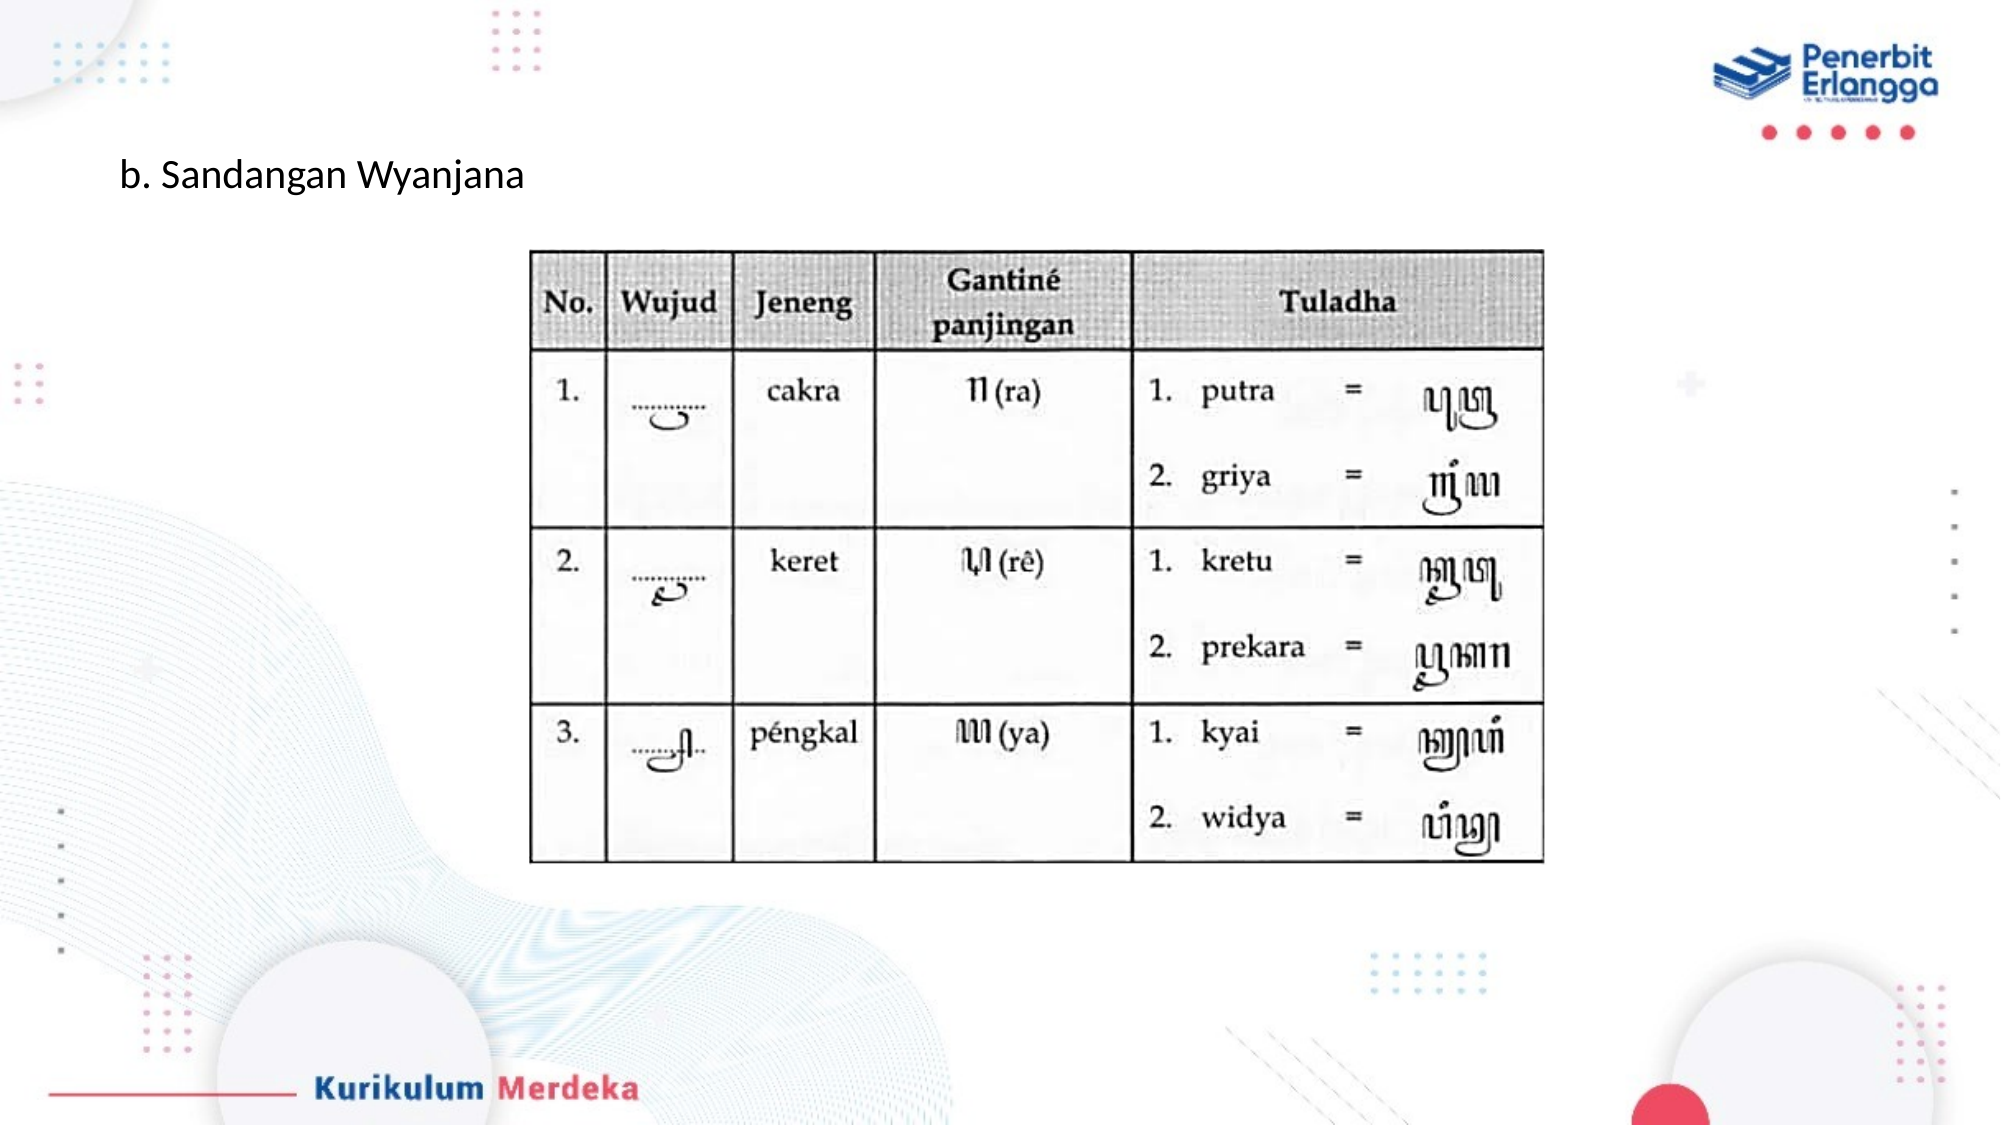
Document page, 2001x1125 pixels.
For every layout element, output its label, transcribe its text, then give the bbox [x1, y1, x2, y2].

picture [0, 0, 2001, 1125]
list b. Sandangan Wyanjana [104, 145, 1830, 1059]
